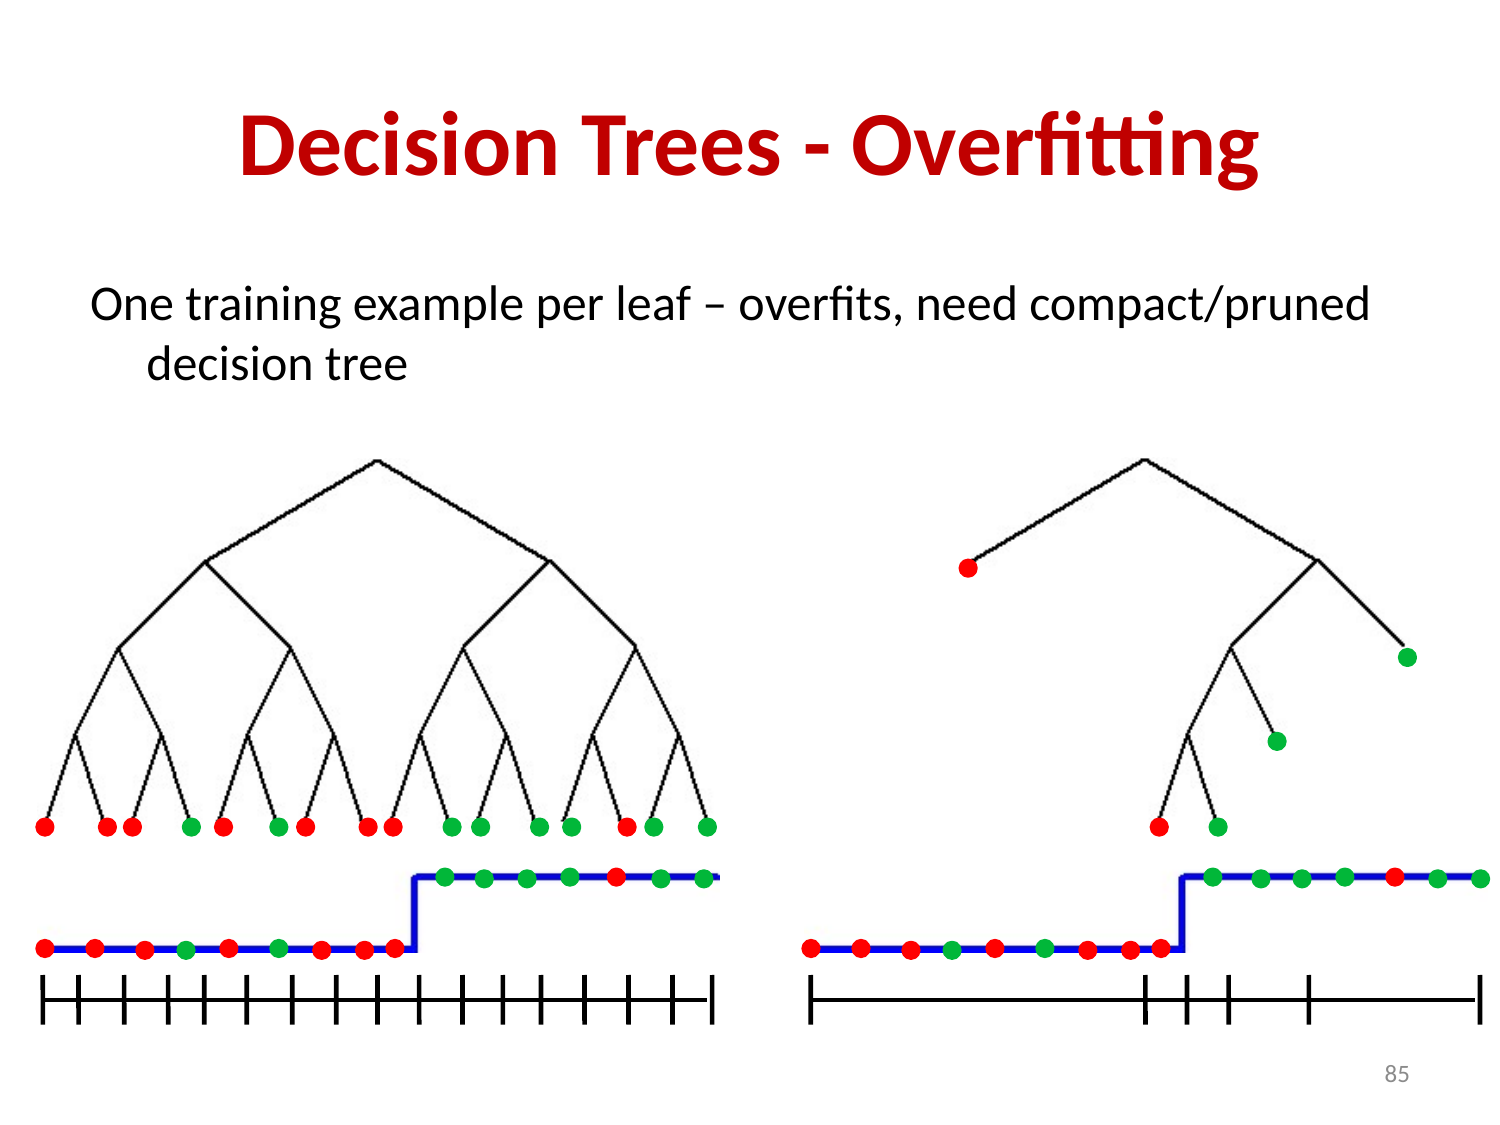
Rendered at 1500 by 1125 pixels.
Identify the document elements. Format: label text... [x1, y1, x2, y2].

list One training example per leaf – overfits, need compact/pruned decision tree [75, 262, 1425, 1005]
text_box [803, 457, 1489, 1025]
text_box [42, 974, 713, 1025]
picture [37, 457, 720, 953]
title Decision Trees - Overfitting [75, 45, 1425, 233]
slide_number 85 [1074, 1042, 1425, 1103]
